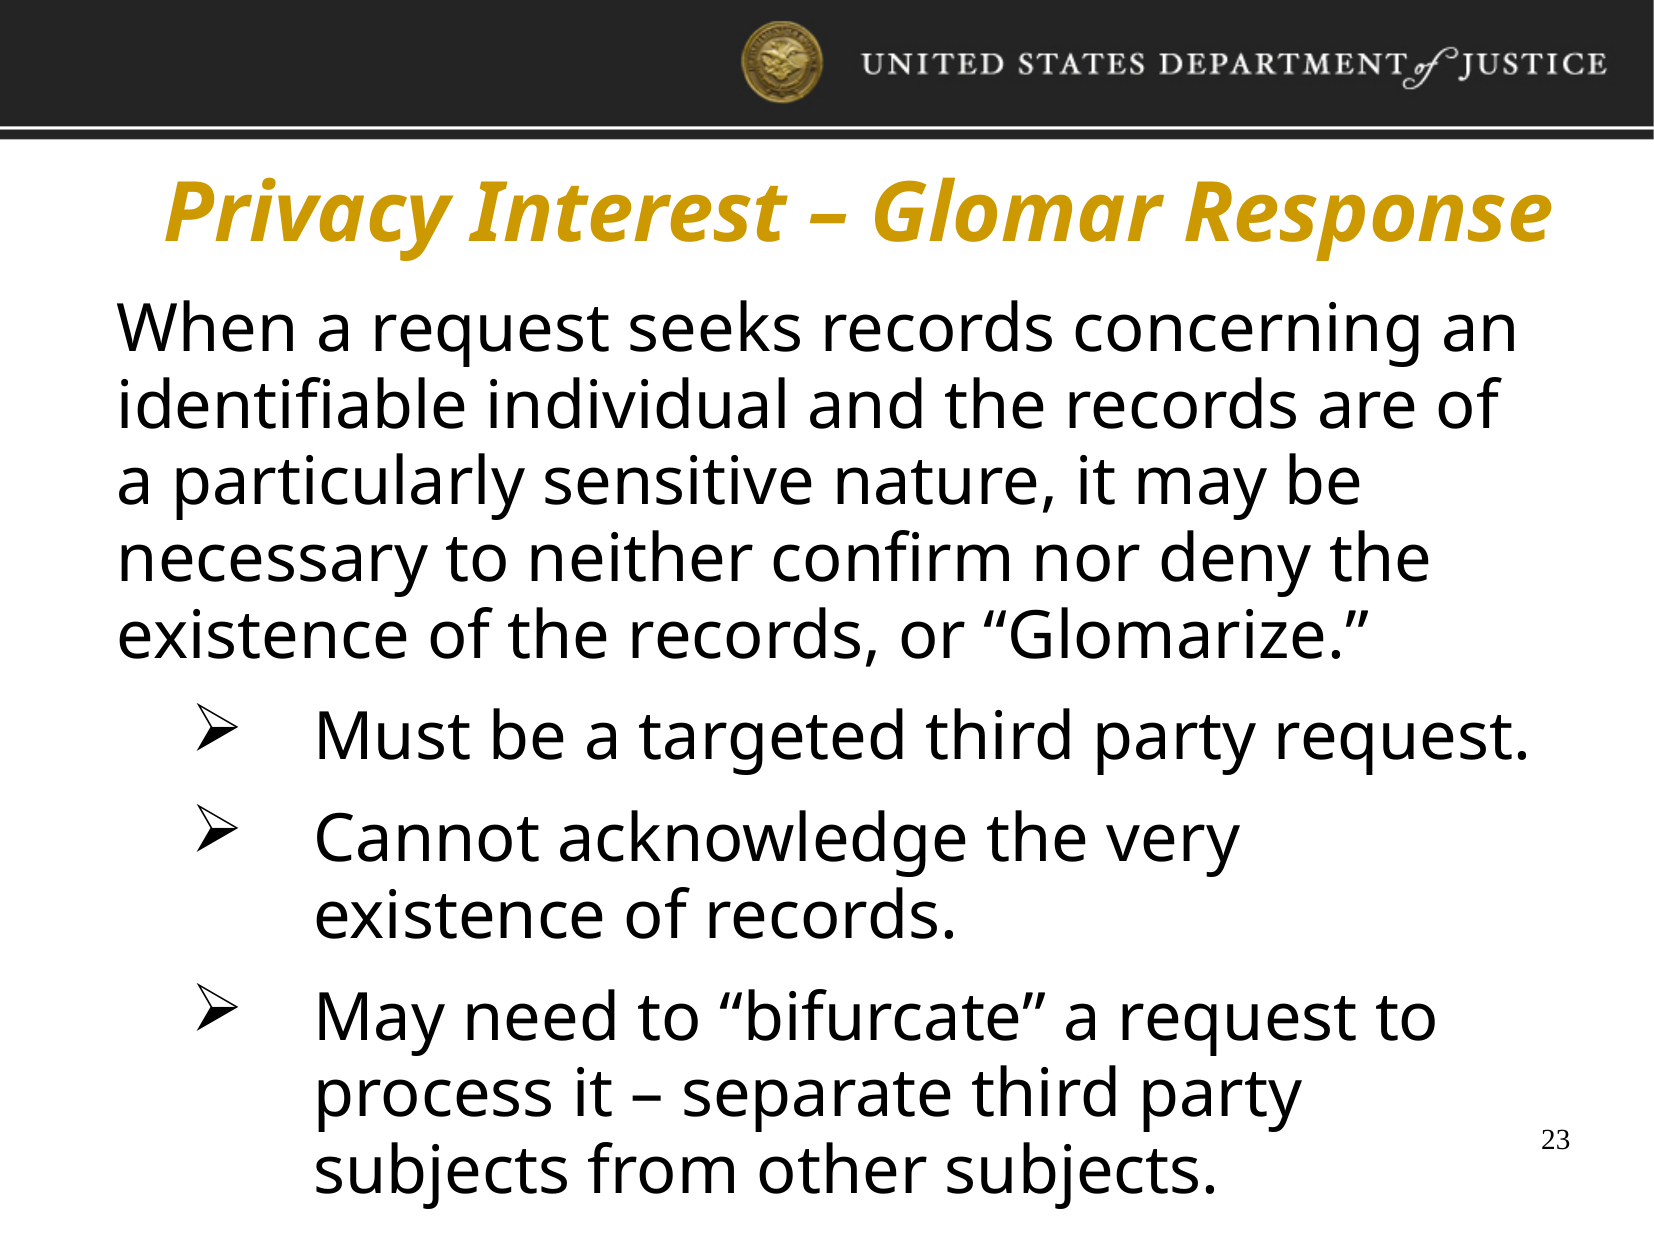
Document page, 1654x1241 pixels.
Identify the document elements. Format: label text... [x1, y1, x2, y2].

text_box When a request seeks records concerning an identifiable individual and the records are of a particularly sensitive nature, it may be necessary to neither confirm nor deny the existence of the records, or “Glomarize.” Must be a targeted third party request. Cannot acknowledge the very existence of records. May need to “bifurcate” a request to process it – separate third party subjects from other subjects. [100, 280, 1554, 1218]
picture [0, 0, 1654, 1236]
slide_number 23 [1554, 1122, 1571, 1208]
text_box Privacy Interest – Glomar Response [33, 157, 1621, 269]
